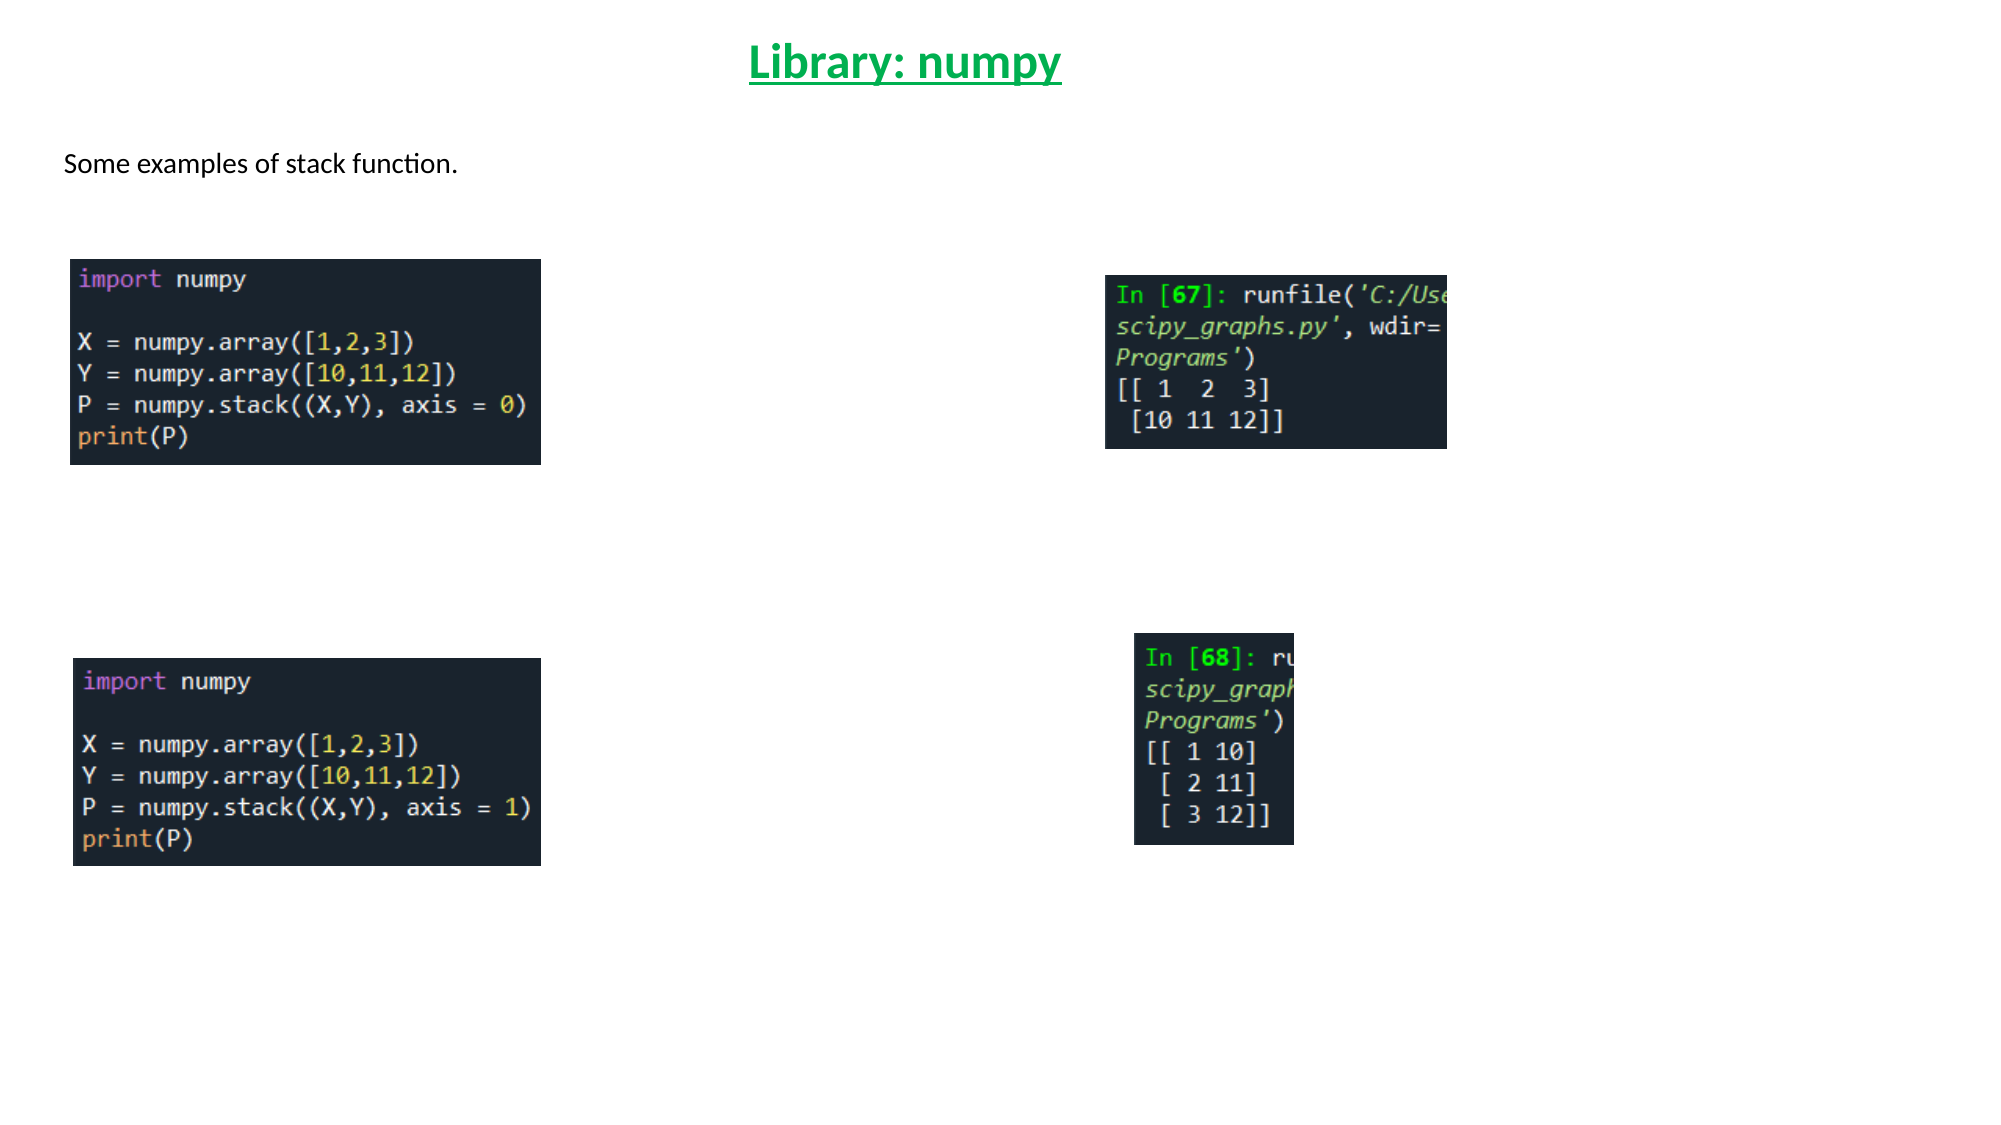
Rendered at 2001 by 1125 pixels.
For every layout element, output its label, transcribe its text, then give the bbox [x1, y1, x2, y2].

picture [1134, 633, 1294, 845]
picture [73, 658, 541, 866]
picture [1105, 275, 1447, 449]
text_box Library: numpy [734, 21, 1077, 97]
picture [70, 259, 541, 465]
text_box Some examples of stack function. [49, 136, 563, 187]
